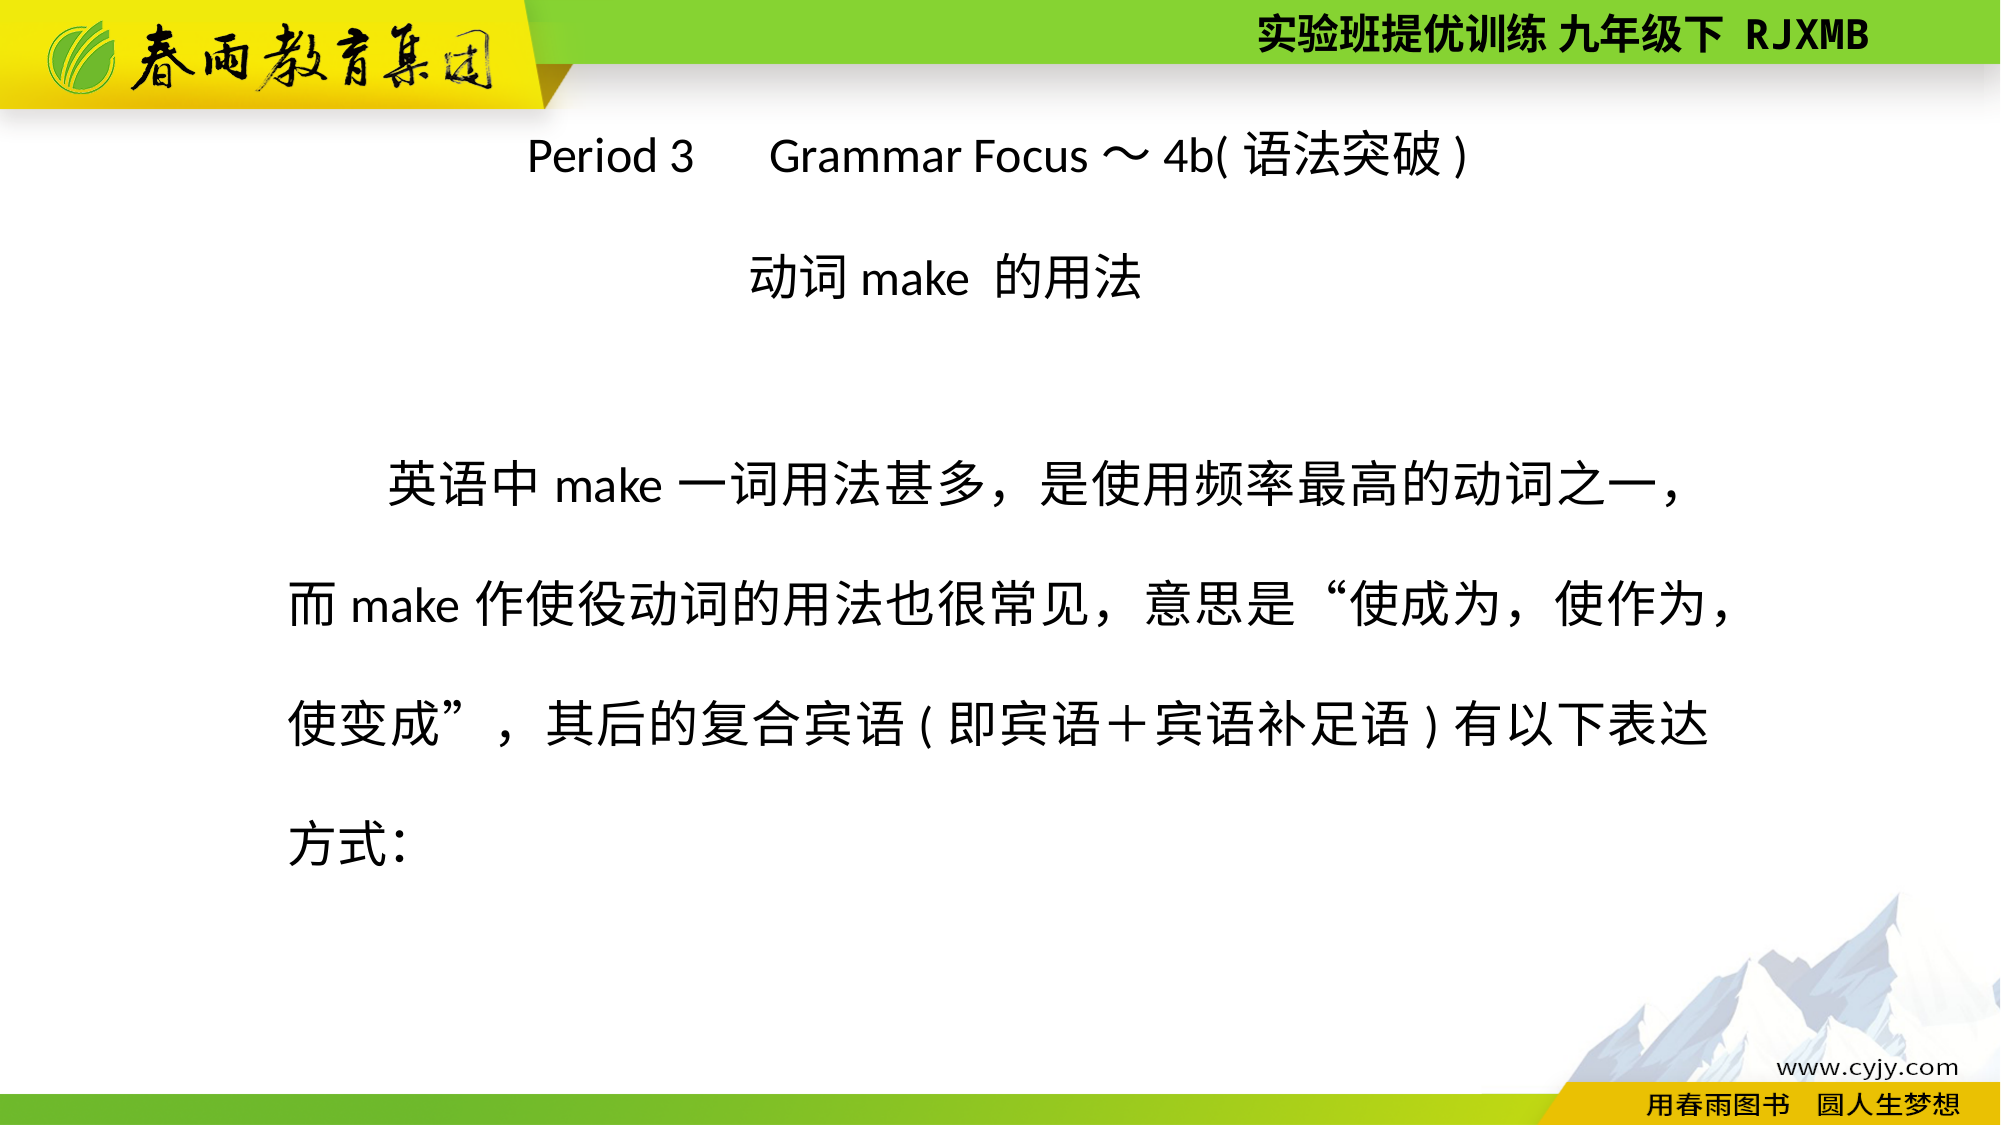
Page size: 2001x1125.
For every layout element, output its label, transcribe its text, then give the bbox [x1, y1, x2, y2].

text_box 英语中make一词用法甚多，是使用频率最高的动词之一，而make作使役动词的用法也很常见，意思是“使成为，使作为，使变成”，其后的复合宾语(即宾语＋宾语补足语)有以下表达方式： [272, 385, 1725, 880]
picture [0, 0, 2001, 1125]
text_box Period 3 Grammar Focus～4b(语法突破) [512, 114, 1484, 190]
text_box 动词make 的用法 [733, 238, 1159, 314]
